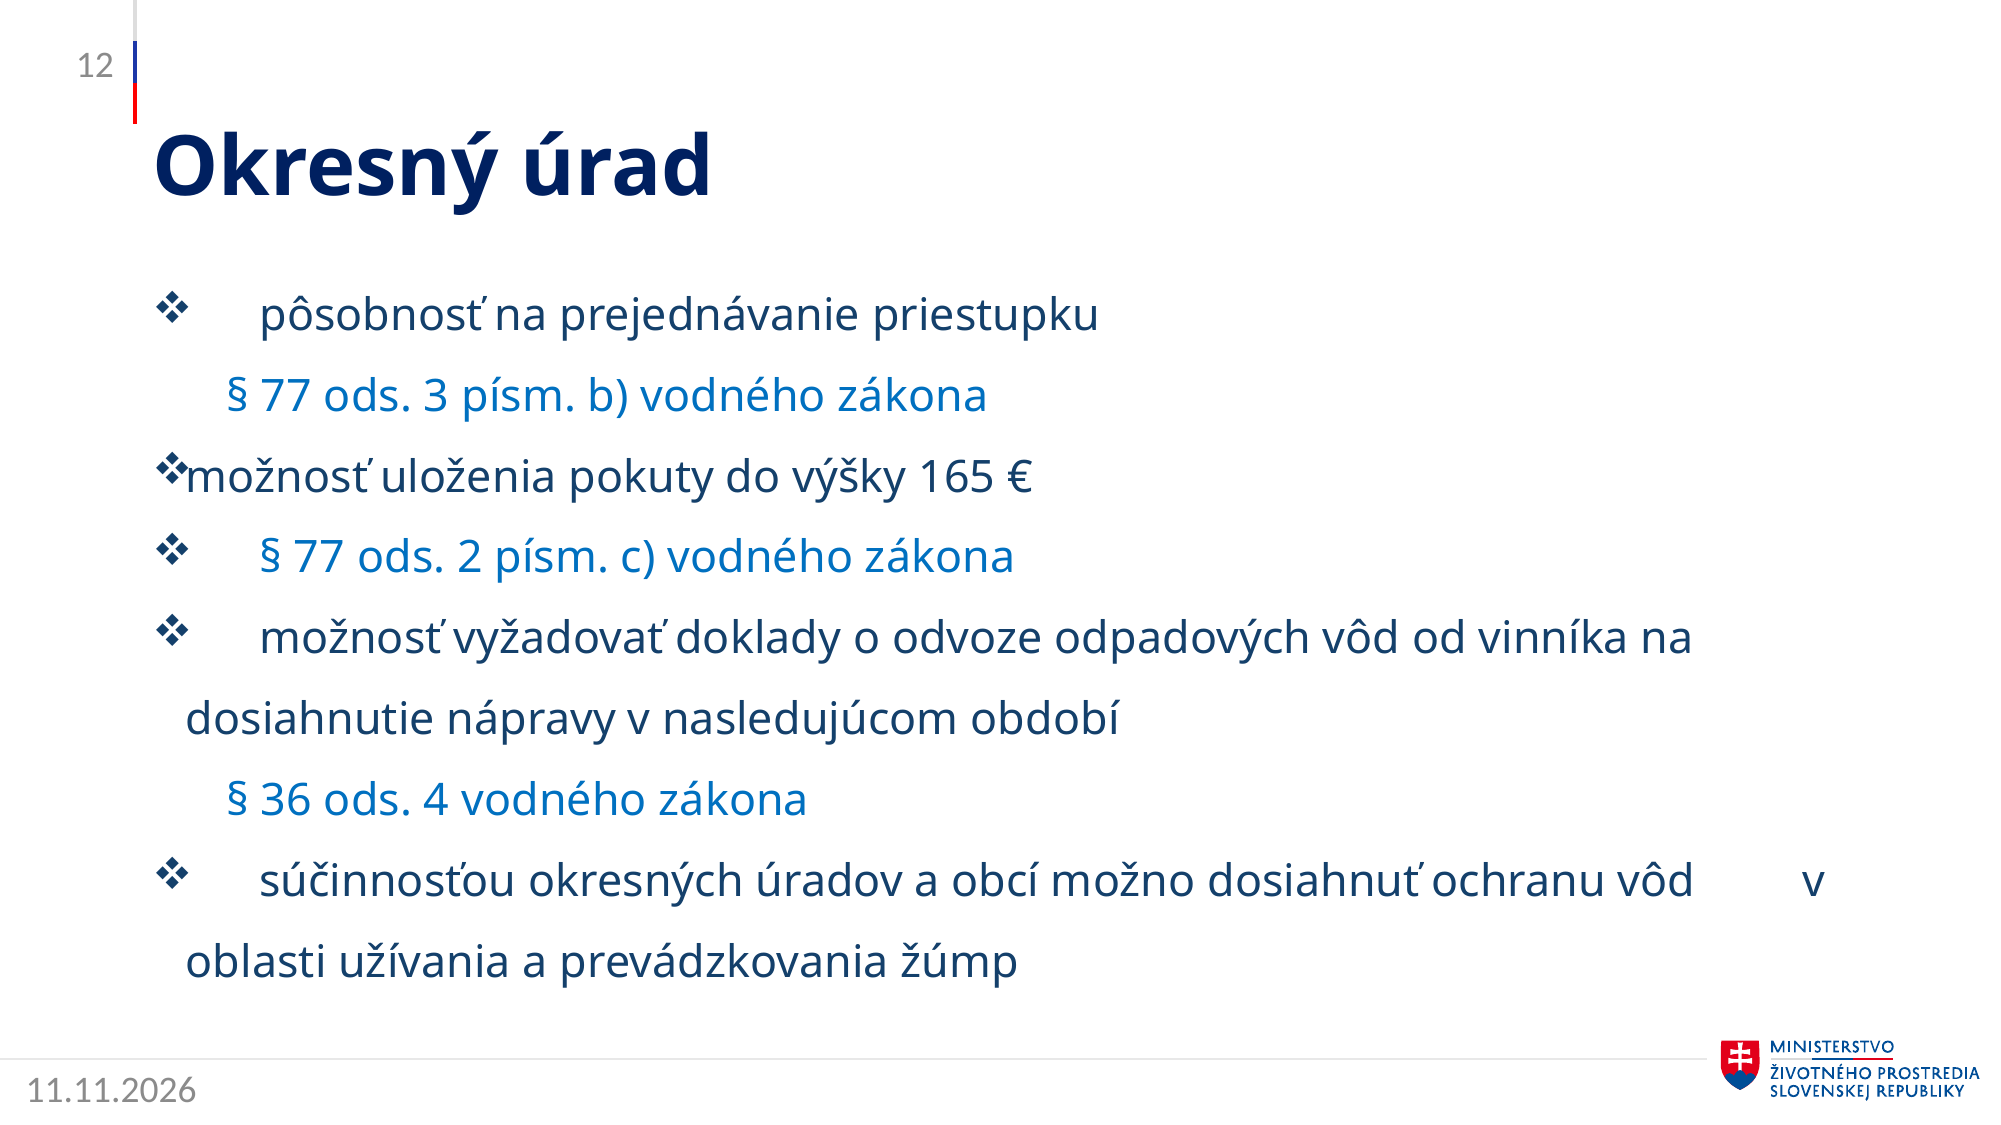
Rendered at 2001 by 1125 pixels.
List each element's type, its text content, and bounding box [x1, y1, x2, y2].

slide_number 25. 4. 2022 [10, 1058, 247, 1118]
title Okresný úrad [137, 59, 1863, 251]
text_box [925, 557, 956, 618]
list pôsobnosť na prejednávanie priestupku § 77 ods. 3 písm. b) vodného zákona možnosť uloženia pokuty do výšky 165 € § 77 ods. 2 písm. c) vodného zákona možnosť vyžadovať doklady o odvoze odpadových vôd od vinníka na dosiahnutie nápravy v nasledujúcom období § 36 ods. 4 vodného zákona súčinnosťou okresných úradov a obcí možno dosiahnuť ochranu vôd v oblasti užívania a prevádzkovania žúmp [137, 251, 1902, 1046]
slide_number 12 [10, 32, 129, 92]
text_box [900, 532, 931, 593]
